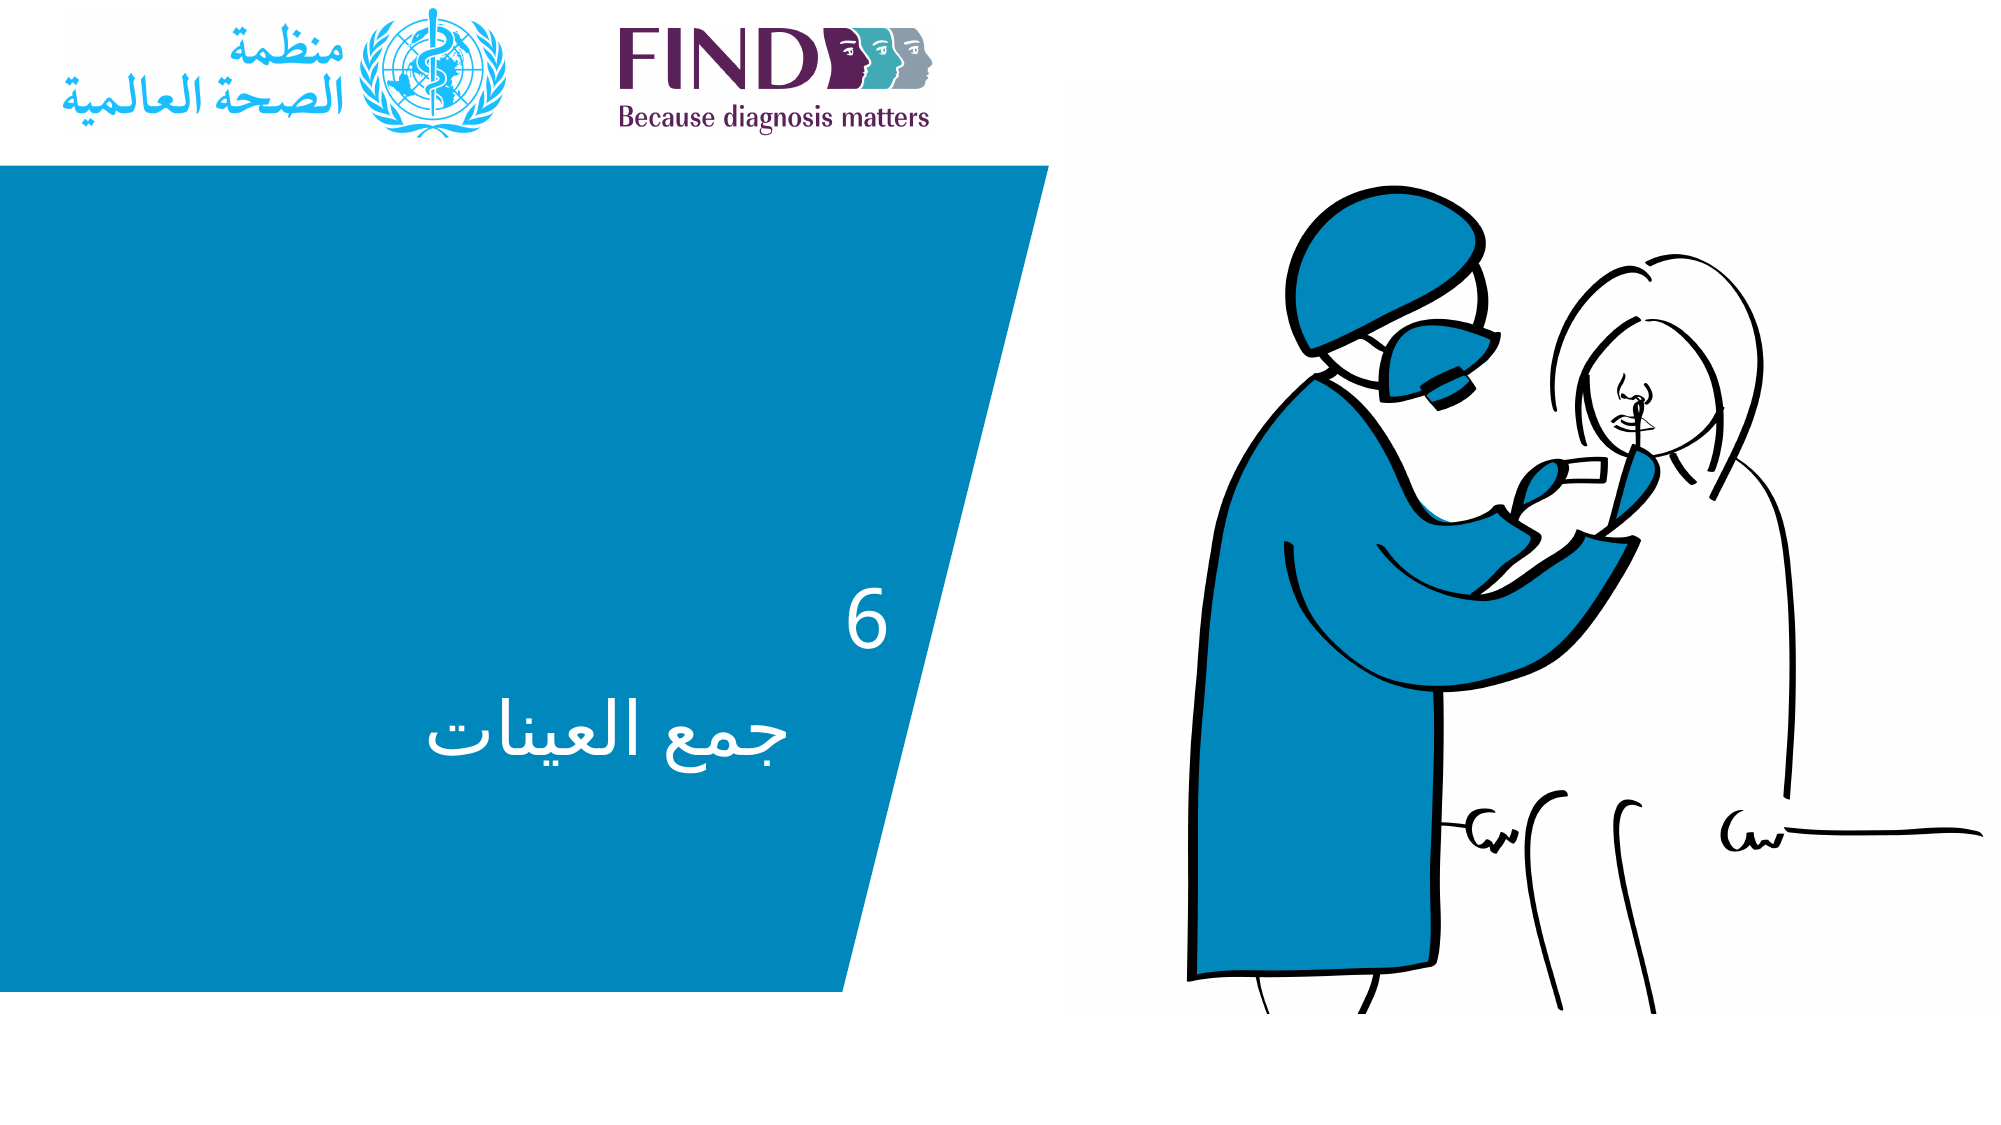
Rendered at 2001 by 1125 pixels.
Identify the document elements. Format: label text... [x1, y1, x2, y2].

picture [1067, 81, 2000, 1014]
title 6 [137, 184, 891, 667]
picture [63, 8, 506, 138]
picture [618, 26, 934, 137]
subtitle جمع العينات [137, 691, 793, 863]
